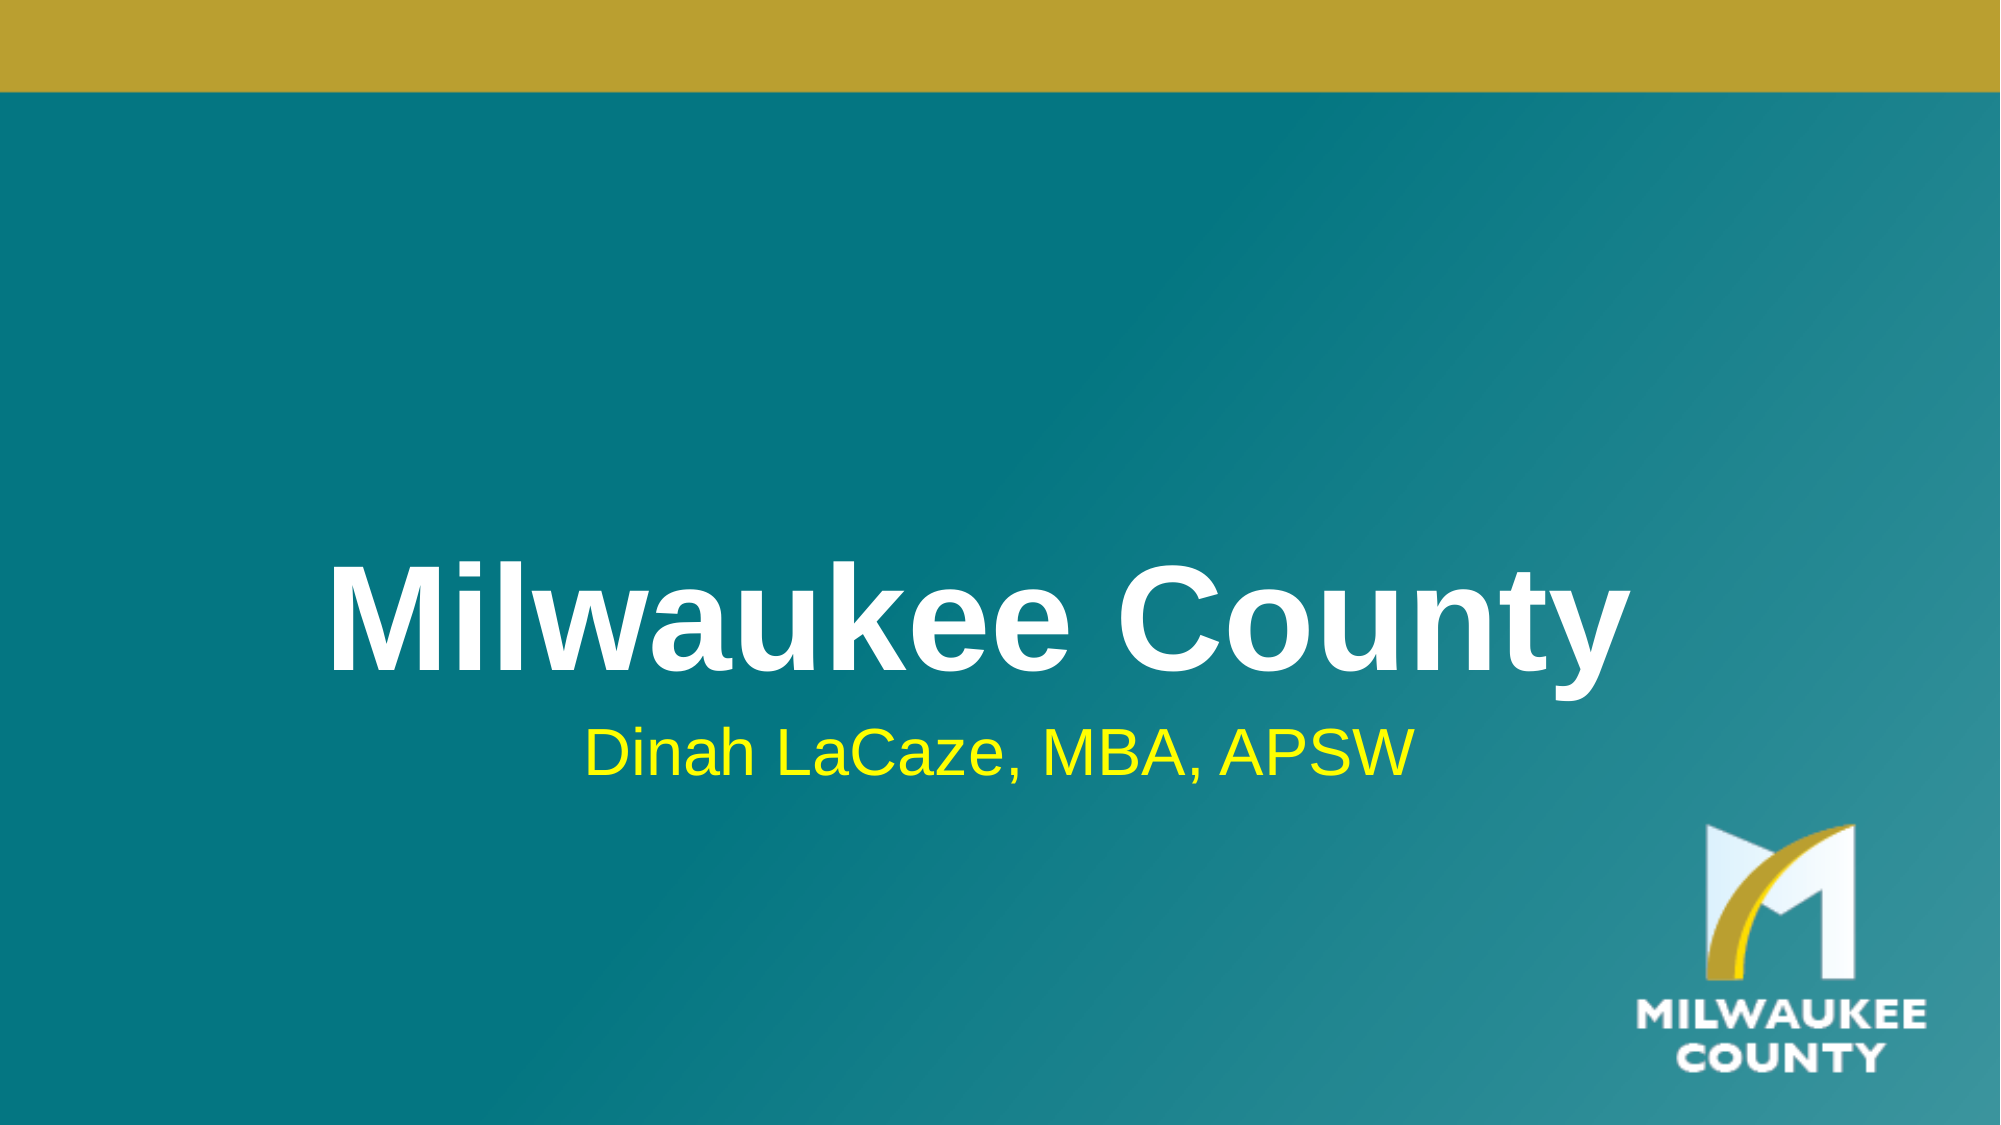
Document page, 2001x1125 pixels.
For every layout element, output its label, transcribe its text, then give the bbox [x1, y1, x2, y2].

picture [0, 0, 2000, 1125]
list Dinah LaCaze, MBA, APSW [249, 710, 1751, 983]
title Milwaukee County [249, 183, 1751, 710]
